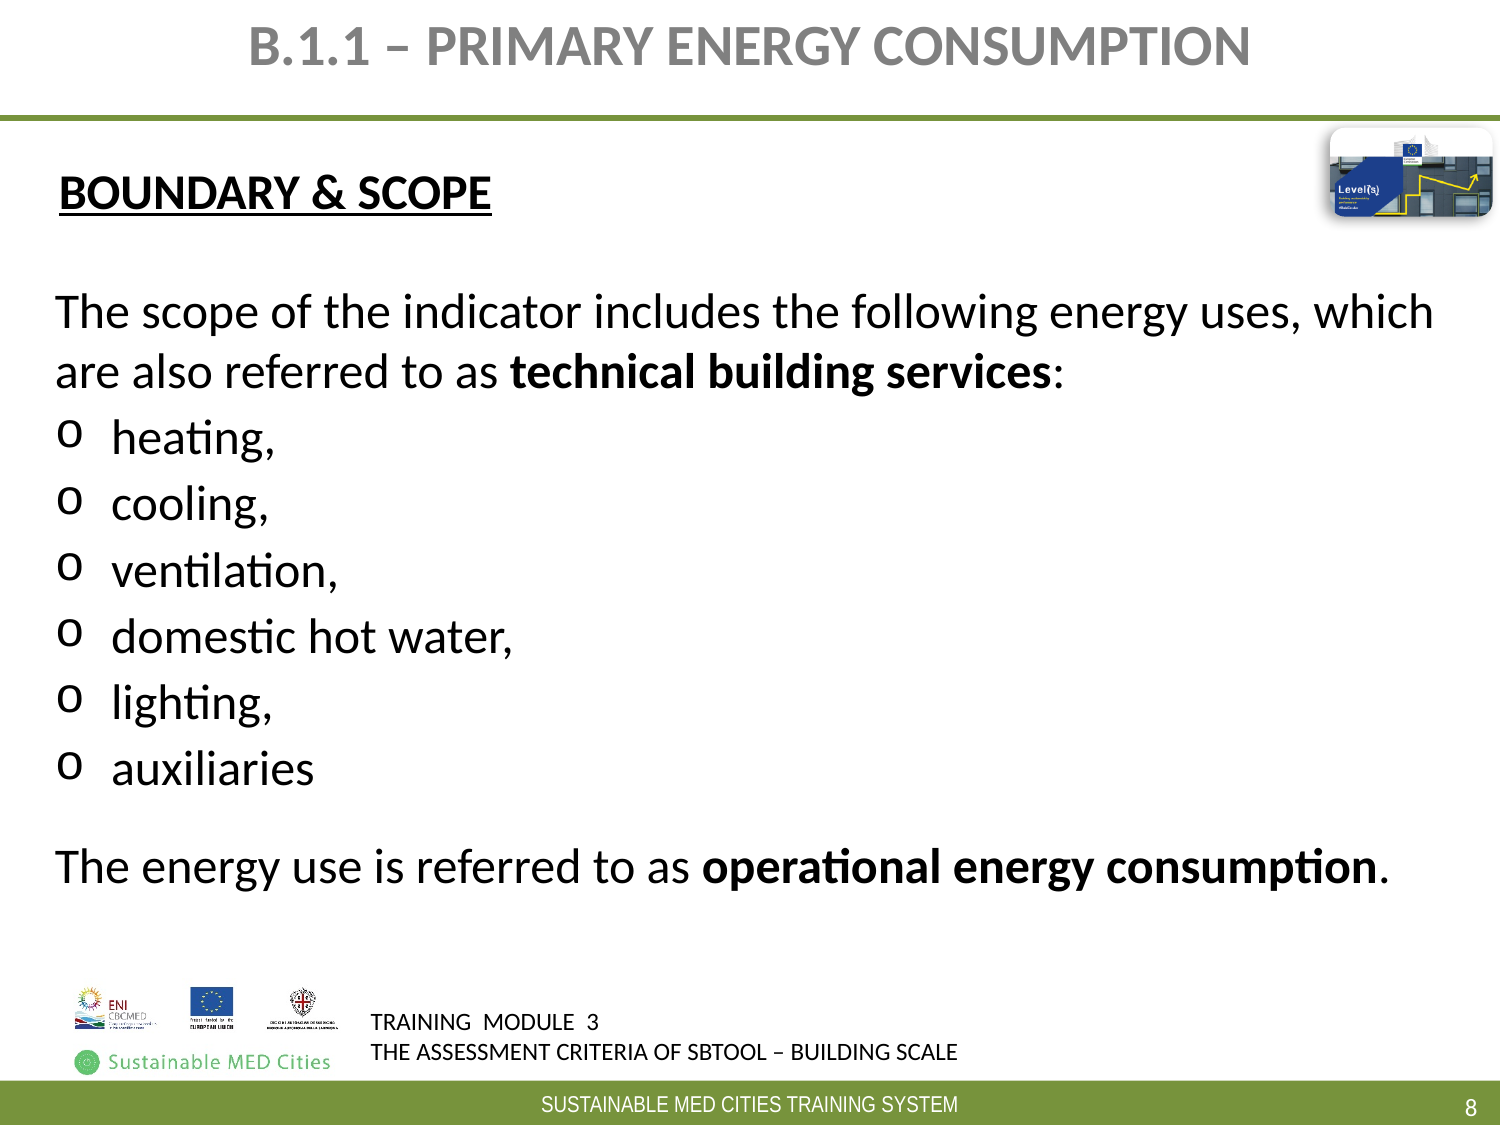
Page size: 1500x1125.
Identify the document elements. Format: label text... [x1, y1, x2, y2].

list BOUNDARY & SCOPE [43, 152, 1425, 252]
slide_number 8 [1142, 1076, 1493, 1125]
picture [62, 981, 356, 1080]
text_box The scope of the indicator includes the following energy uses, which are also referred to as technical building services: heating, cooling, ventilation, domestic hot water, lighting, auxiliaries The energy use is referred to as operational energy consumption. [39, 239, 1464, 981]
picture [1329, 127, 1493, 217]
